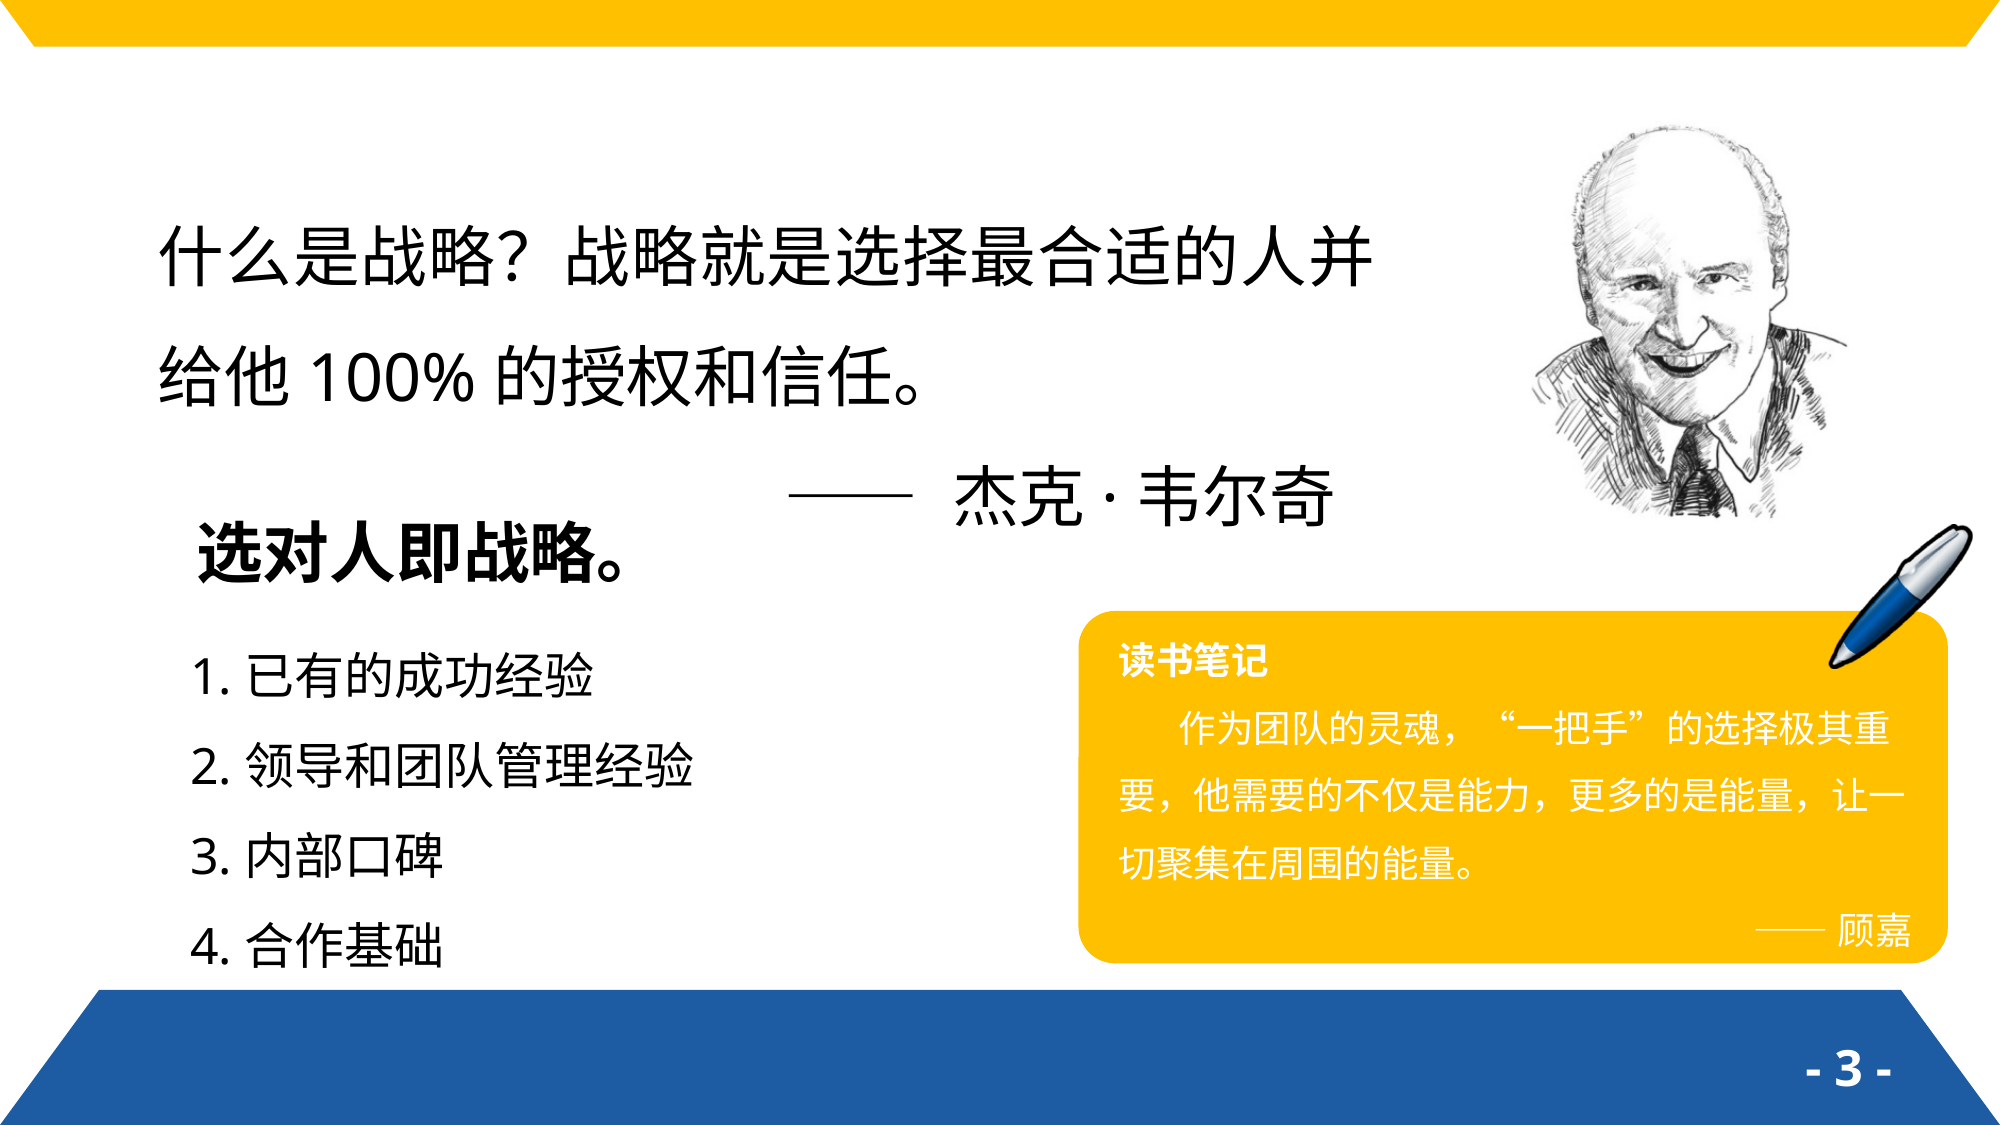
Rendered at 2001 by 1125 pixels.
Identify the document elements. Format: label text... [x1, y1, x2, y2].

text_box 什么是战略？战略就是选择最合适的人并给他100%的授权和信任。 —— 杰克·韦尔奇 [142, 167, 1391, 542]
text_box [0, 0, 2000, 48]
text_box [0, 988, 2000, 1125]
text_box - 3 - [1790, 1029, 1907, 1105]
picture [1530, 111, 1973, 669]
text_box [1078, 610, 1948, 964]
text_box 选对人即战略。 [181, 503, 679, 599]
text_box 1.已有的成功经验 2.领导和团队管理经验 3.内部口碑 4.合作基础 [175, 606, 710, 982]
